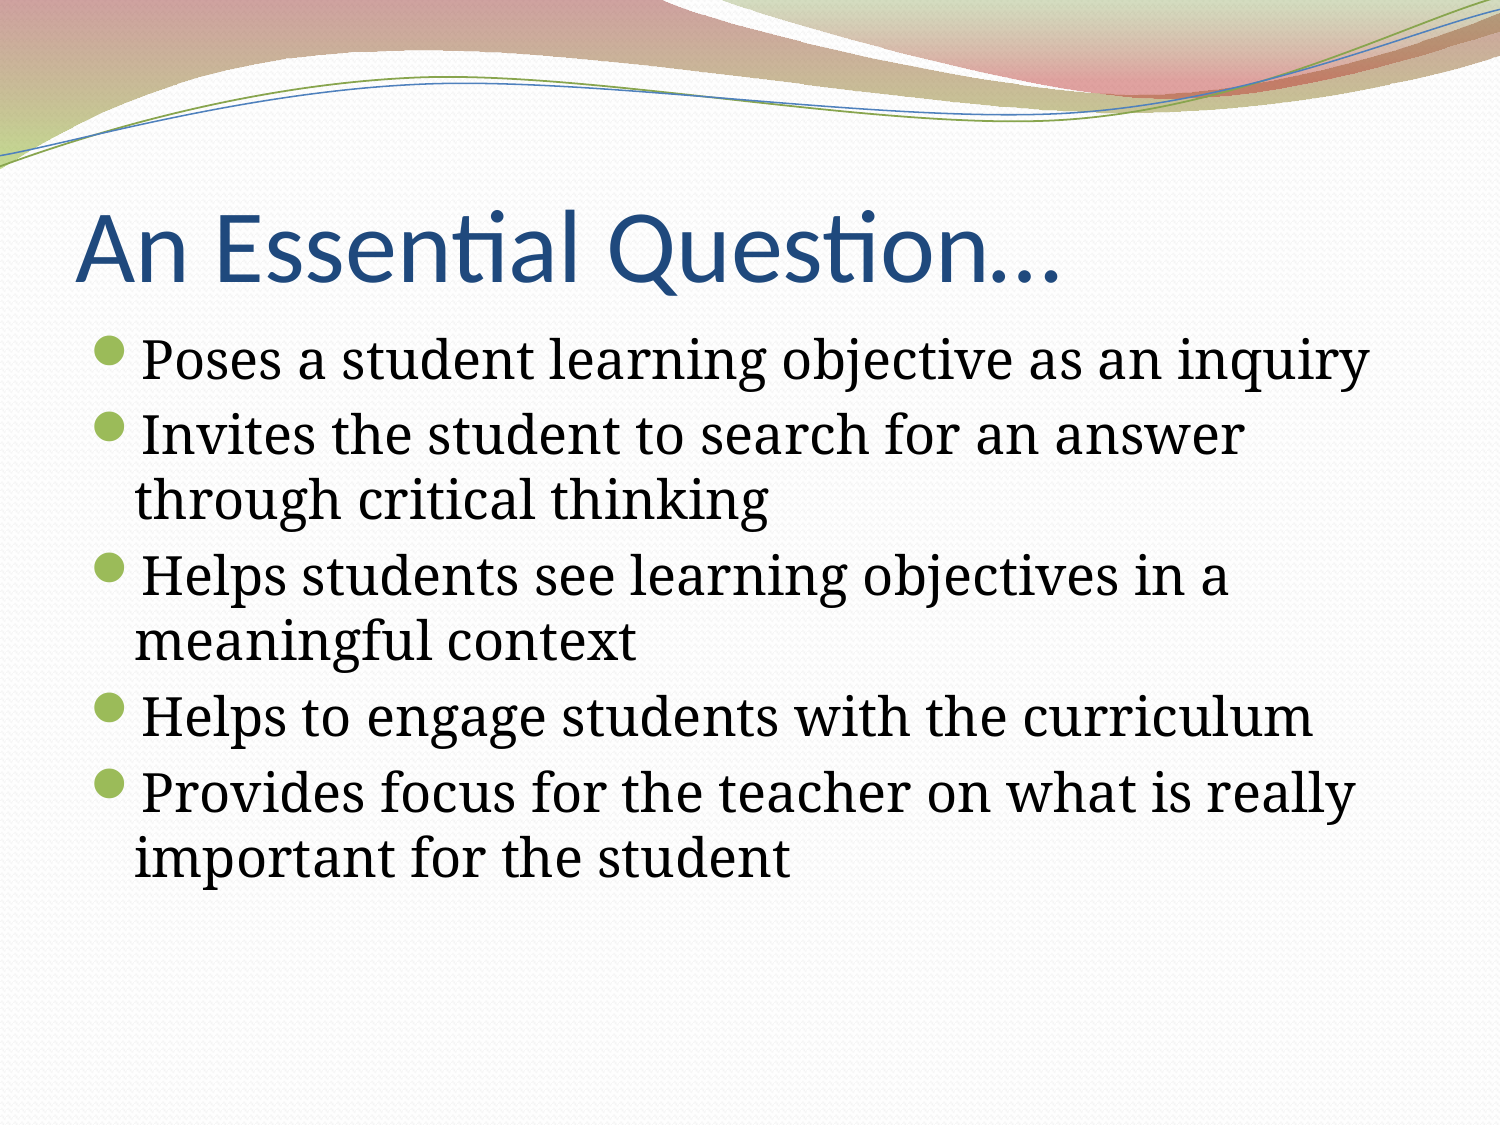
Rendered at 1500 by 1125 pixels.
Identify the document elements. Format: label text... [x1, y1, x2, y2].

title An Essential Question… [74, 115, 1426, 304]
list Poses a student learning objective as an inquiry Invites the student to search for an answer through critical thinking Helps students see learning objectives in a meaningful context Helps to engage students with the curriculum Provides focus for the teacher on what is really important for the student [74, 317, 1426, 1038]
